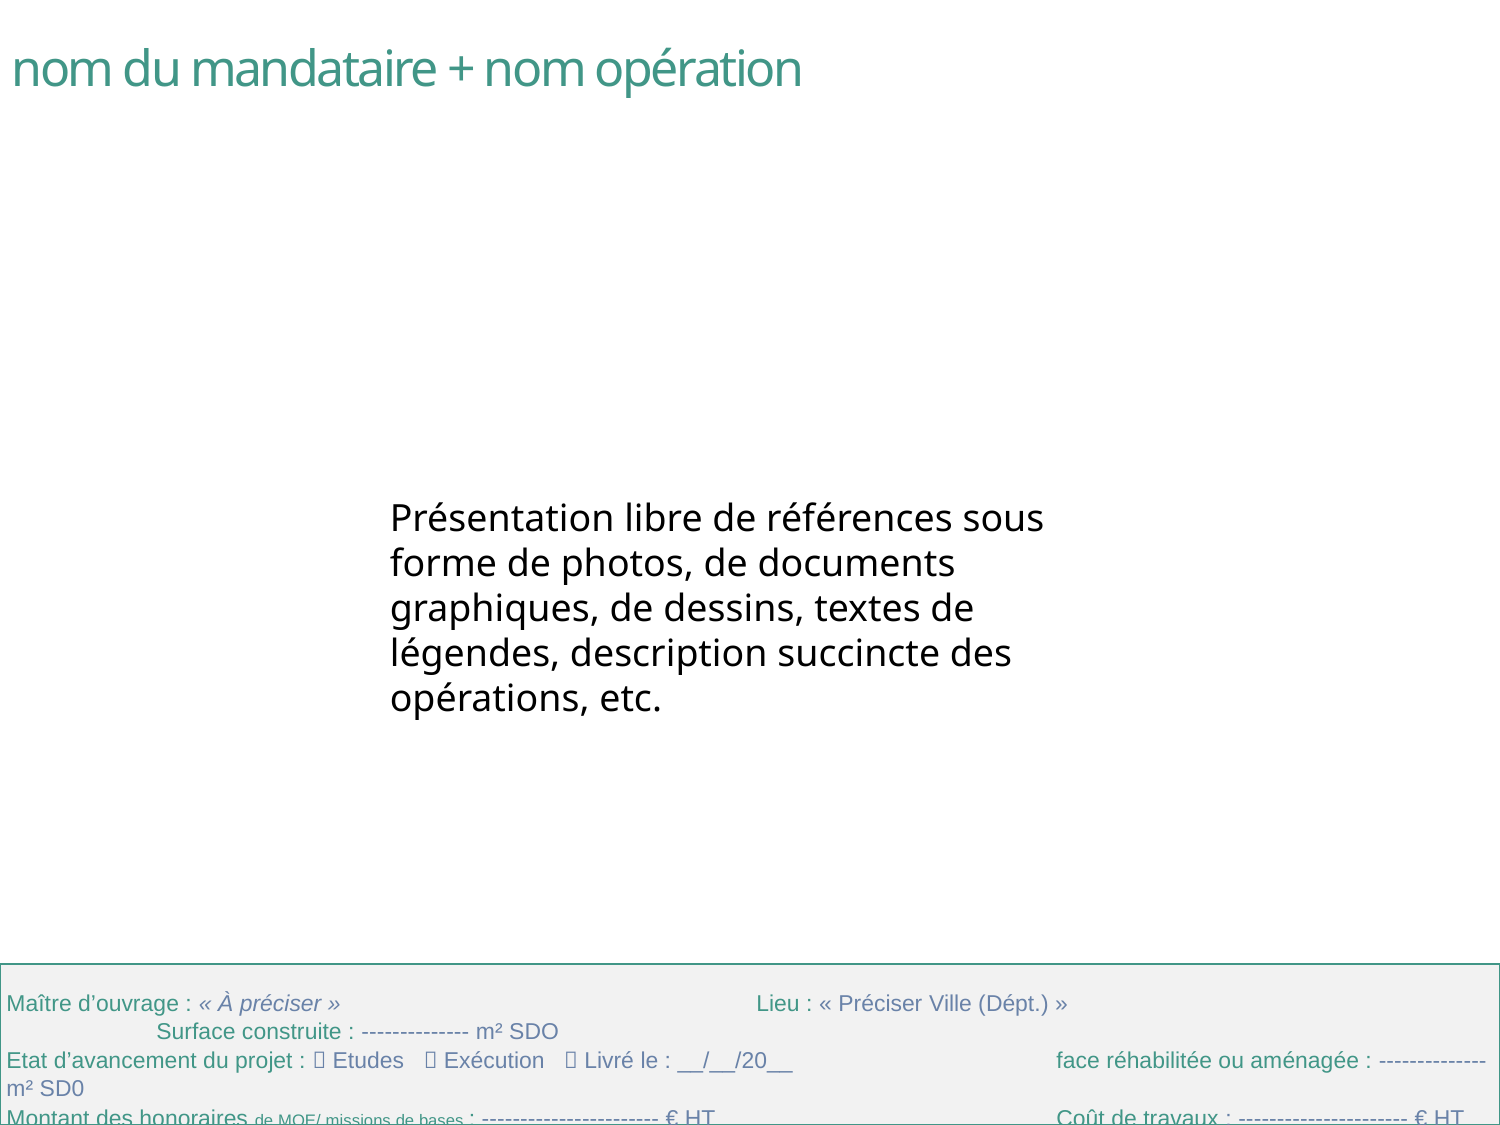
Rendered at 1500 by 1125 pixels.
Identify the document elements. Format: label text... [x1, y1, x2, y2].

text_box Présentation libre de références sous forme de photos, de documents graphiques, de dessins, textes de légendes, description succincte des opérations, etc. [374, 486, 1125, 727]
text_box Maître d’ouvrage : « À préciser » Lieu : « Préciser Ville (Dépt.) » Surface construite : -------------- m² SDO Etat d’avancement du projet :  Etudes  Exécution  Livré le : __/__/20__ face réhabilitée ou aménagée : -------------- m² SD0 Montant des honoraires de MOE/ missions de bases : ----------------------- € HT Coût de travaux : ---------------------- € HT Membres de la structure ou du groupement –-------------------------------------------------------------------------------Prix moyen au m2: --------------- €/m2 SD0 [6, 980, 1500, 1125]
text_box [0, 963, 1500, 1125]
text_box nom du mandataire + nom opération [0, 30, 1405, 110]
